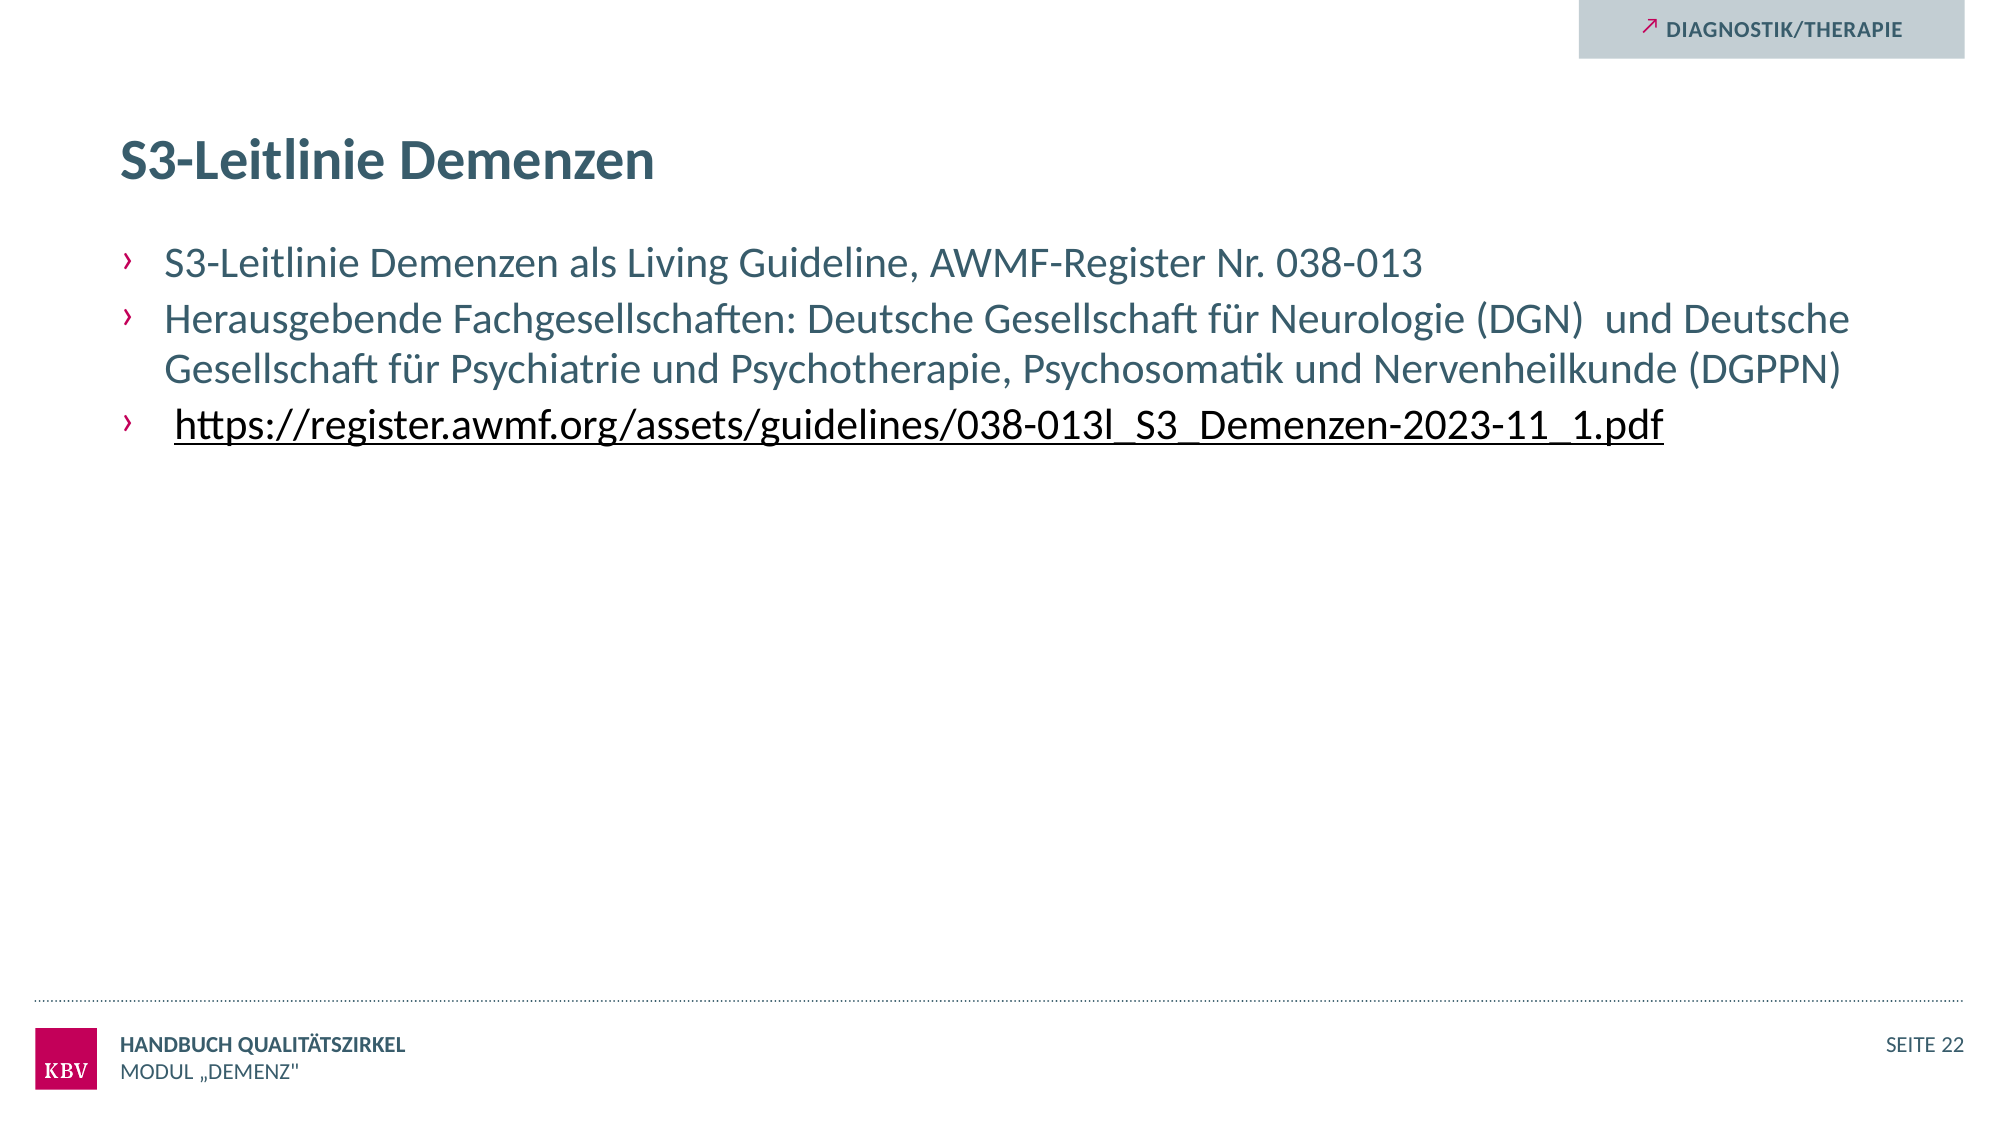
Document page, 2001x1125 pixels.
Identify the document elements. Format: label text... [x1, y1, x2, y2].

list Diagnostik/Therapie [1578, 0, 1965, 59]
footer Handbuch Qualitätszirkel [120, 1030, 1668, 1057]
list S3-Leitlinie Demenzen als Living Guideline, AWMF-Register Nr. 038-013 Herausgebende Fachgesellschaften: Deutsche Gesellschaft für Neurologie (DGN) und Deutsche Gesellschaft für Psychiatrie und Psychotherapie, Psychosomatik und Nervenheilkunde (DGPPN) https://register.awmf.org/assets/guidelines/038-013l_S3_Demenzen-2023-11_1.pdf [120, 237, 1880, 945]
slide_number Seite 22 [1787, 1030, 1965, 1057]
slide_number Modul „Demenz" [120, 1057, 1668, 1084]
title S3-Leitlinie Demenzen [120, 129, 1880, 201]
